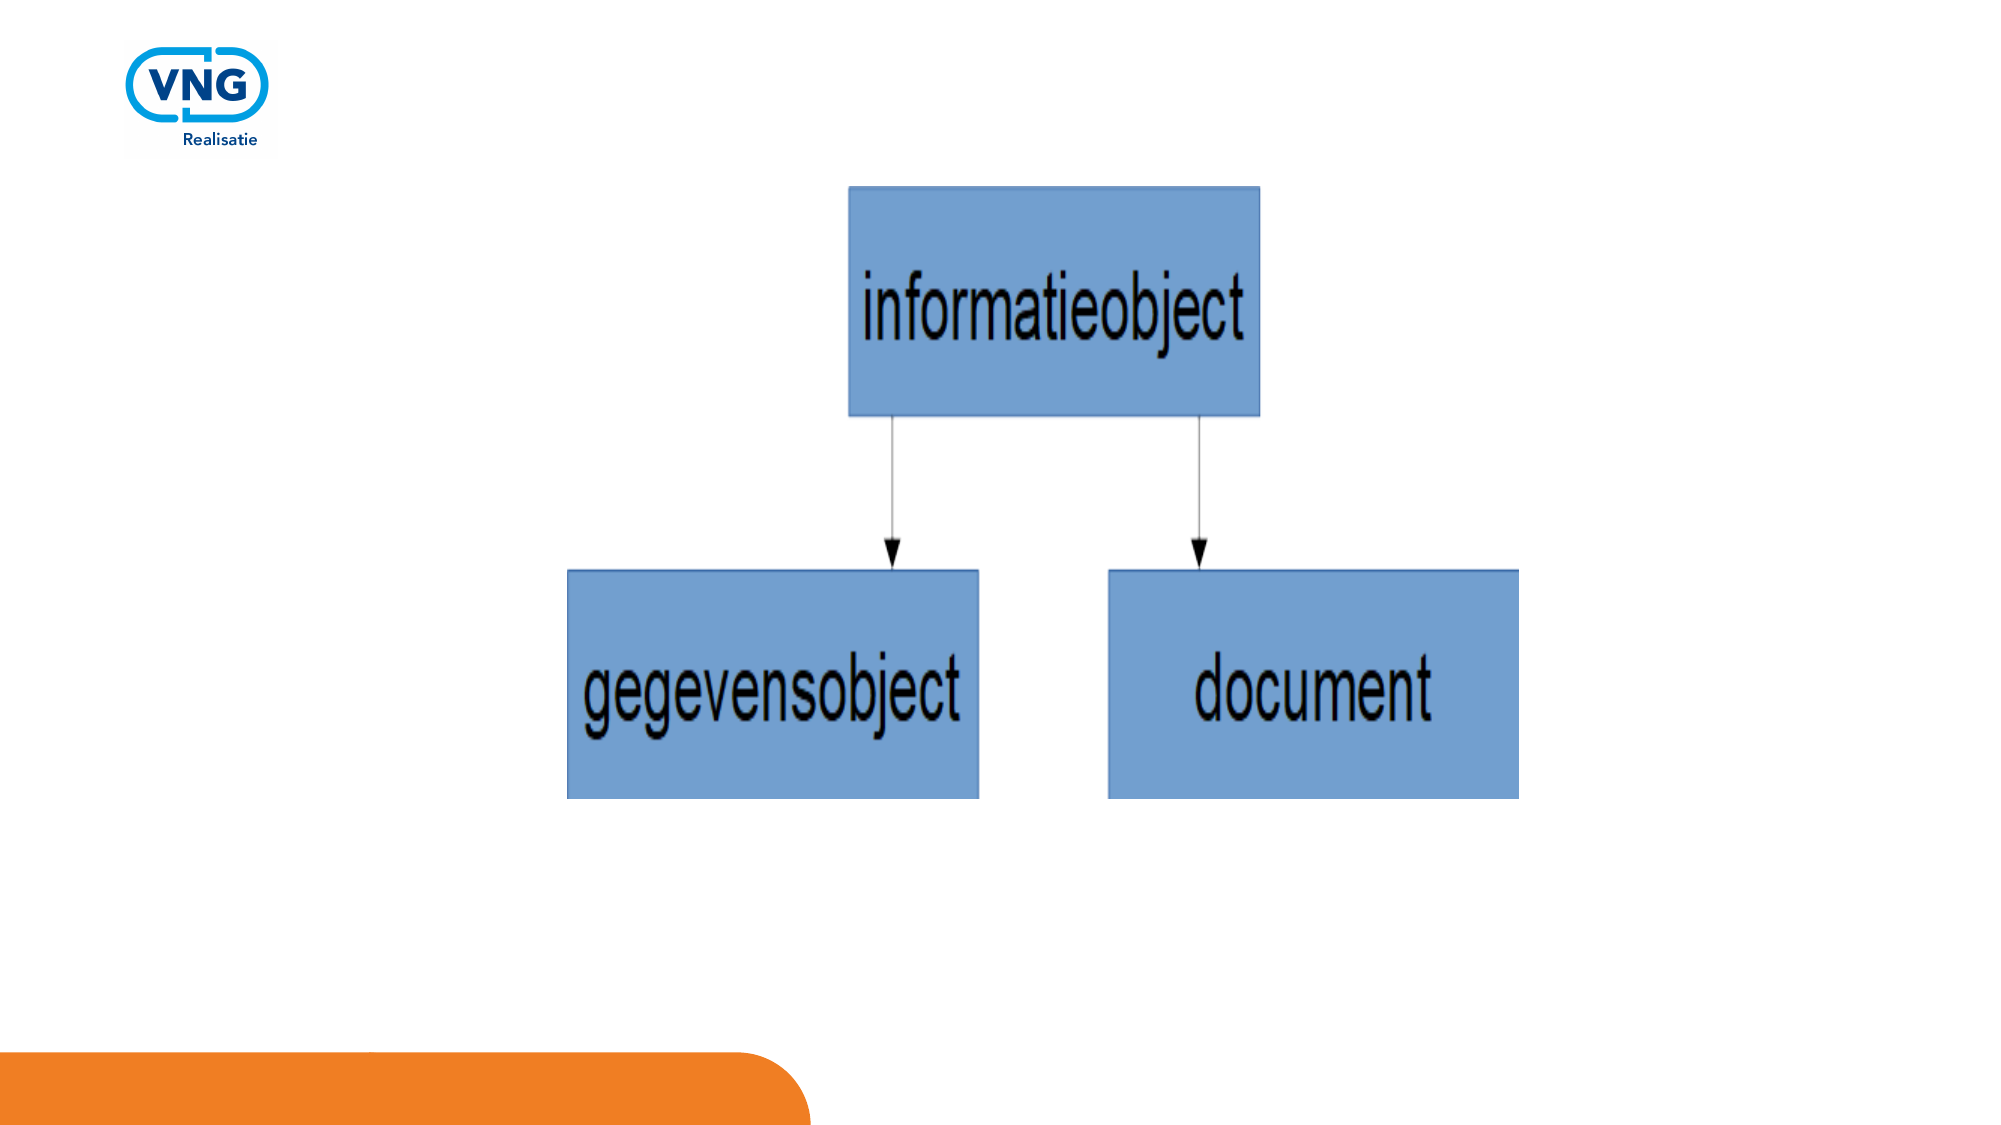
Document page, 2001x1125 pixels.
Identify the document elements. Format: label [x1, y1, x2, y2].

picture [567, 186, 1519, 799]
picture [124, 40, 278, 159]
